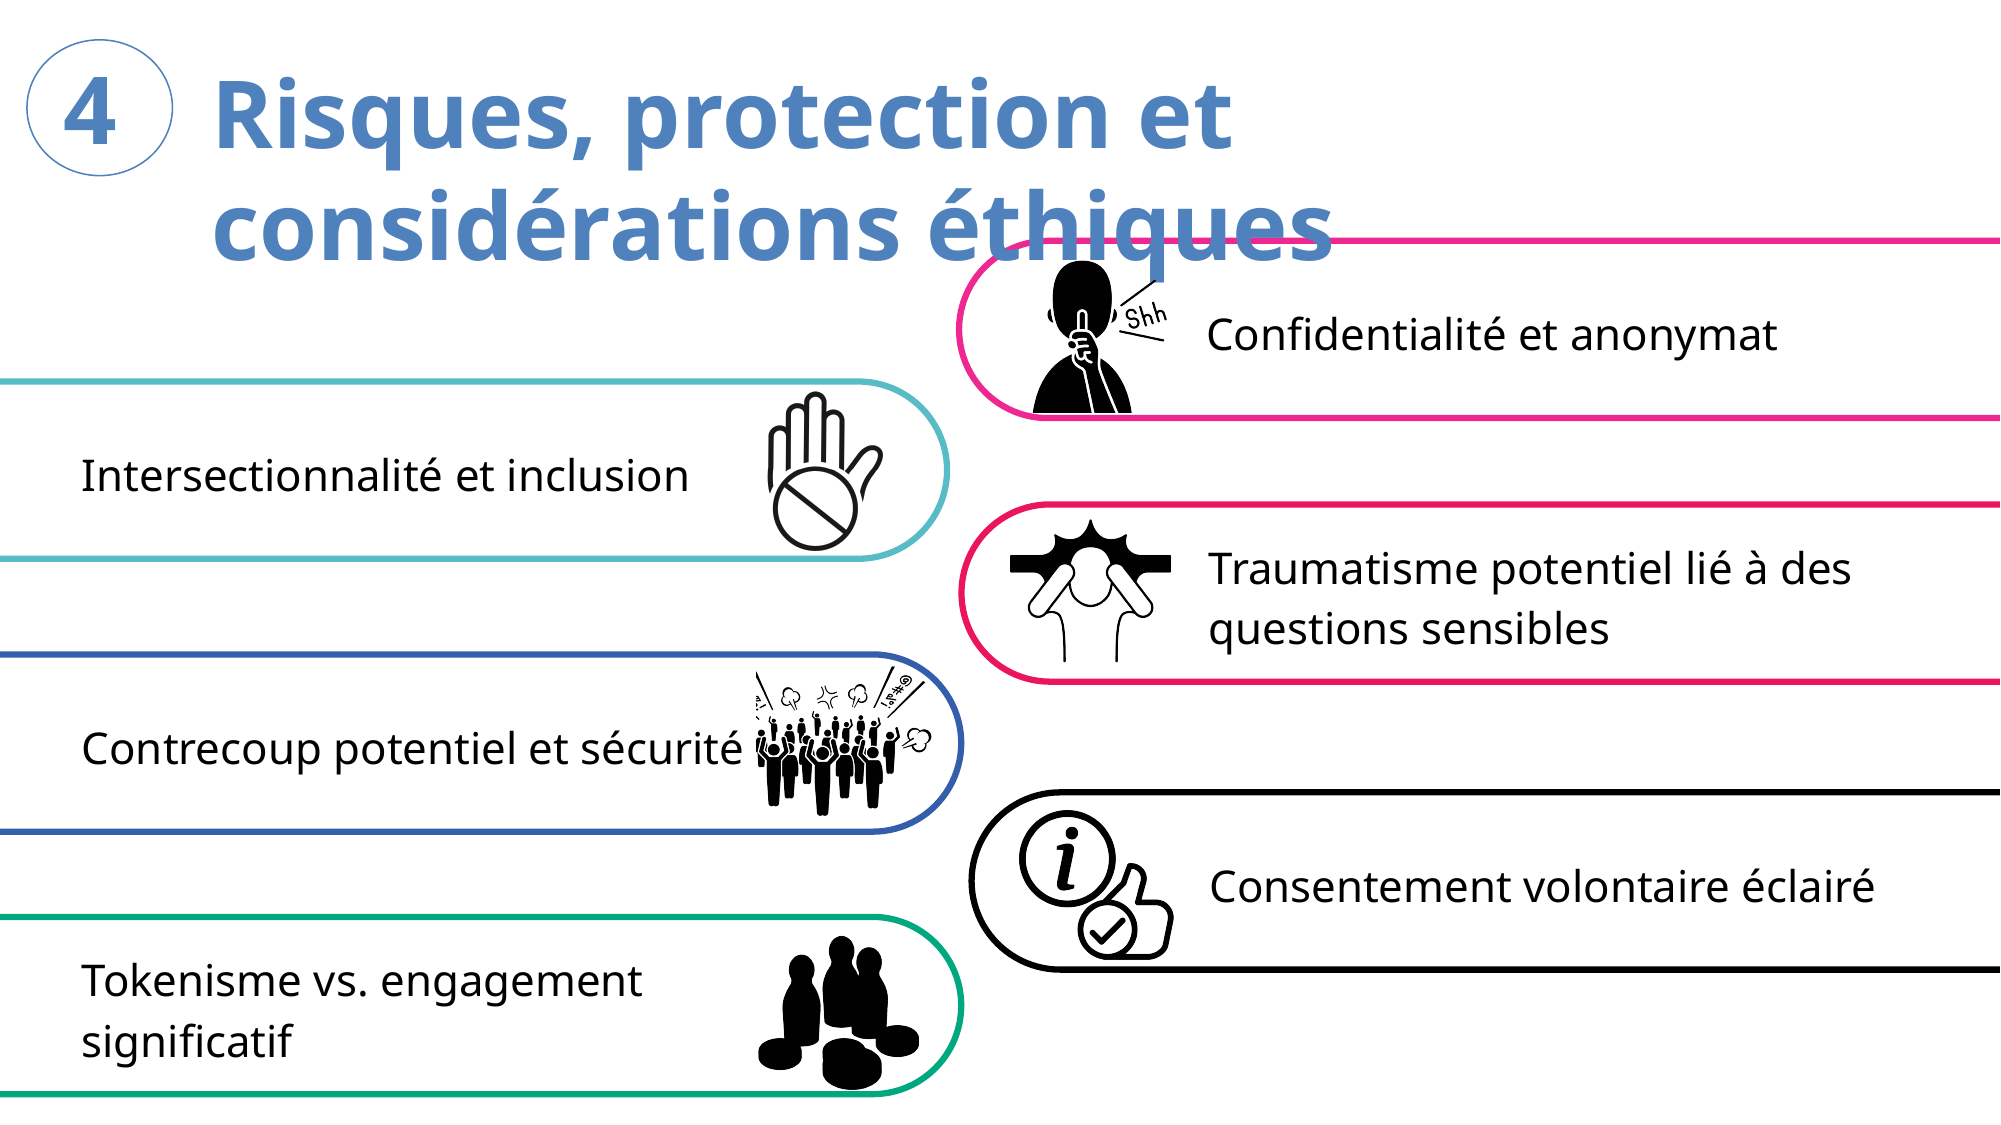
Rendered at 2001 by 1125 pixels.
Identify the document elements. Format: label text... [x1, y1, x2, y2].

text_box Confidentialité et anonymat [959, 240, 2000, 419]
picture [755, 384, 887, 557]
text_box Consentement volontaire éclairé [971, 807, 1010, 954]
picture [755, 660, 933, 826]
text_box Tokenisme vs. engagement significatif [0, 916, 916, 1095]
text_box Contrecoup potentiel et sécurité [937, 682, 962, 804]
text_box Contrecoup potentiel et sécurité [0, 654, 898, 832]
picture [1023, 255, 1176, 413]
text_box Intersectionnalité et inclusion [889, 386, 948, 553]
picture [755, 929, 920, 1096]
text_box Consentement volontaire éclairé [1018, 792, 2000, 970]
text_box Traumatisme potentiel lié à des questions sensibles [1021, 504, 2000, 682]
text_box Intersectionnalité et inclusion [0, 381, 868, 559]
text_box Tokenisme vs. engagement significatif [920, 930, 962, 1078]
text_box Traumatisme potentiel lié à des questions sensibles [961, 516, 1005, 670]
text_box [26, 35, 179, 217]
title Risques, protection et considérations éthiques [191, 34, 1950, 164]
picture [1010, 510, 1174, 674]
picture [1014, 805, 1179, 964]
